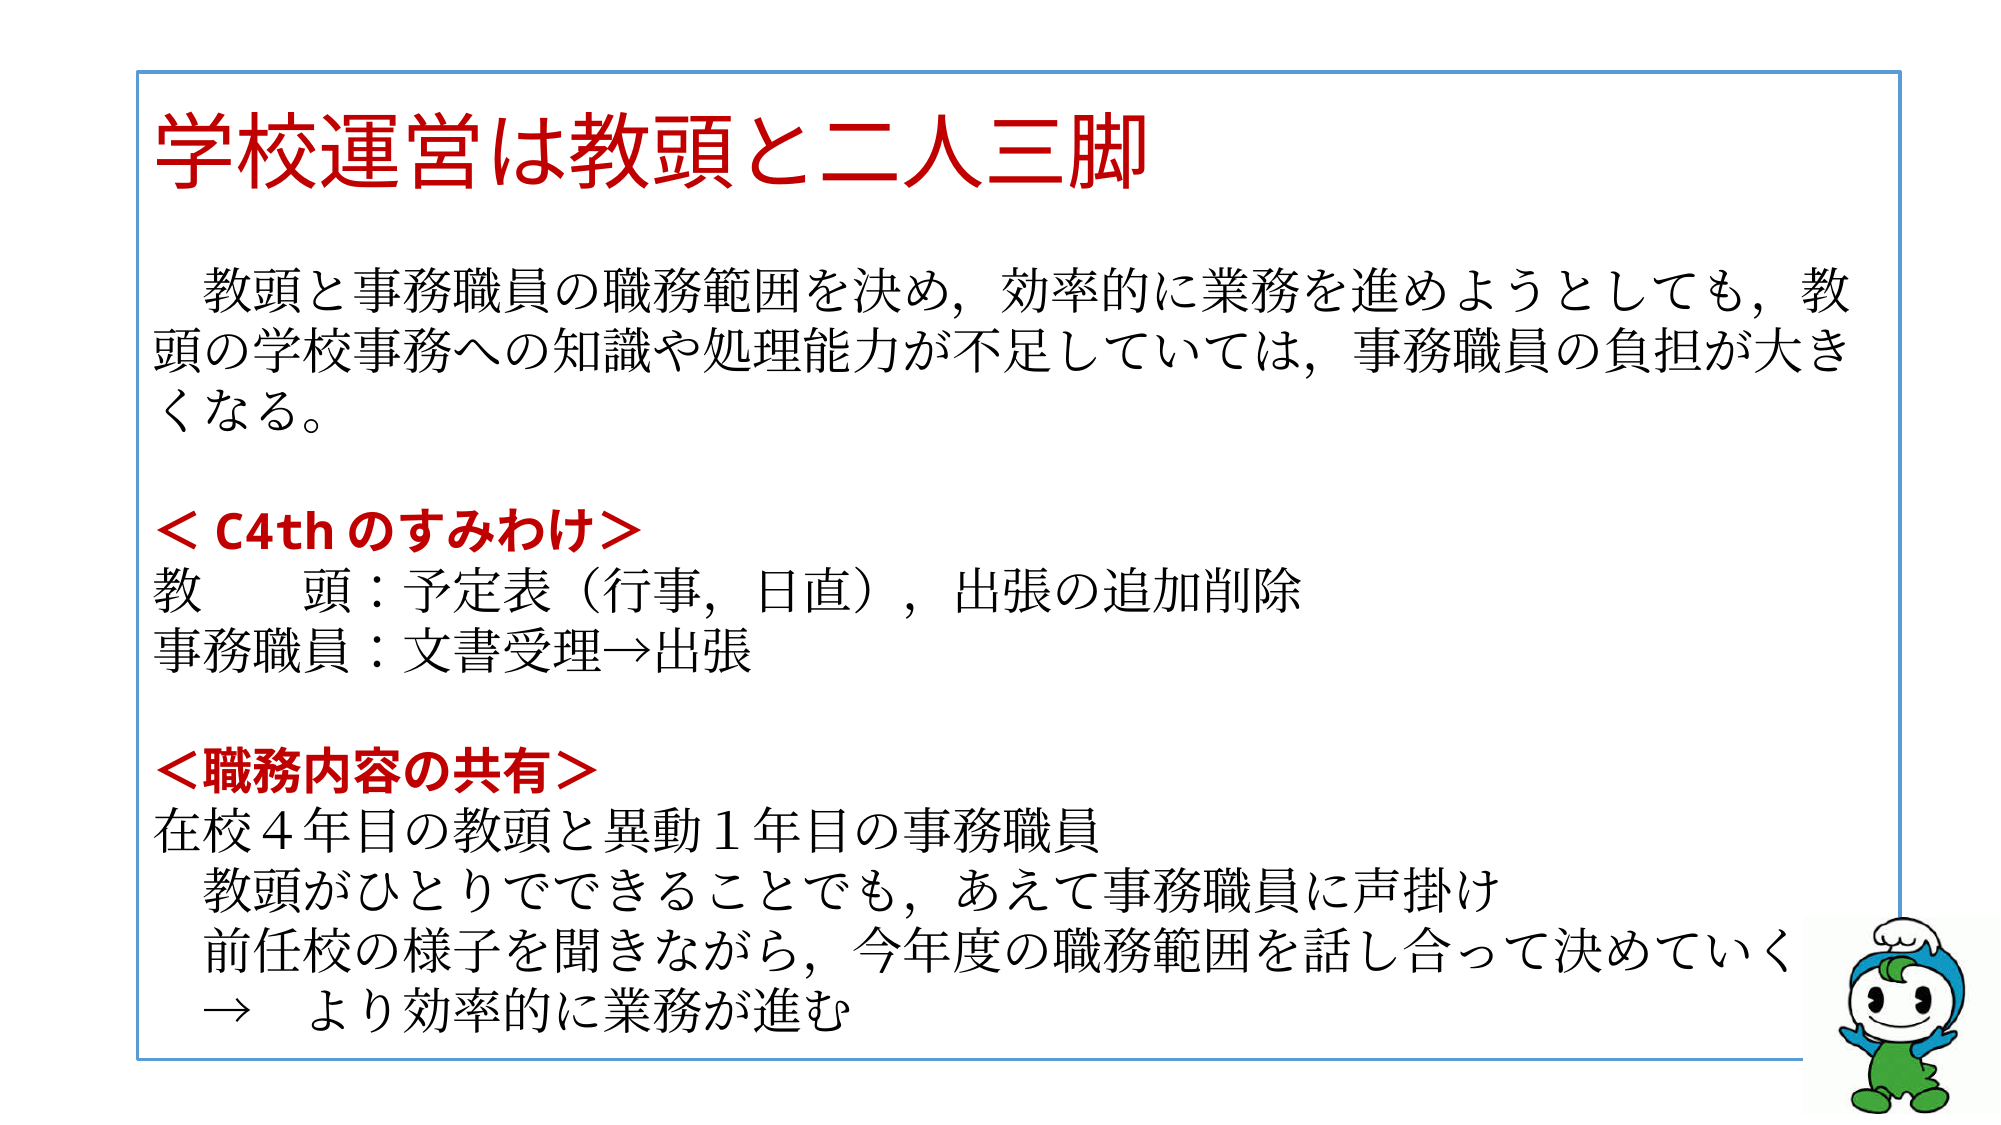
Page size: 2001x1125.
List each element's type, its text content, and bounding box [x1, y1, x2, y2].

list 学校運営は教頭と二人三脚 教頭と事務職員の職務範囲を決め，効率的に業務を進めようとしても，教頭の学校事務への知識や処理能力が不足していては，事務職員の負担が大きくなる。 ＜C4thのすみわけ＞ 教 頭：予定表（行事，日直），出張の追加削除 事務職員：文書受理→出張 ＜職務内容の共有＞ 在校４年目の教頭と異動１年目の事務職員 教頭がひとりでできることでも，あえて事務職員に声掛け 前任校の様子を聞きながら，今年度の職務範囲を話し合って決めていく → より効率的に業務が進む [137, 71, 1900, 1060]
picture [1803, 917, 2000, 1114]
